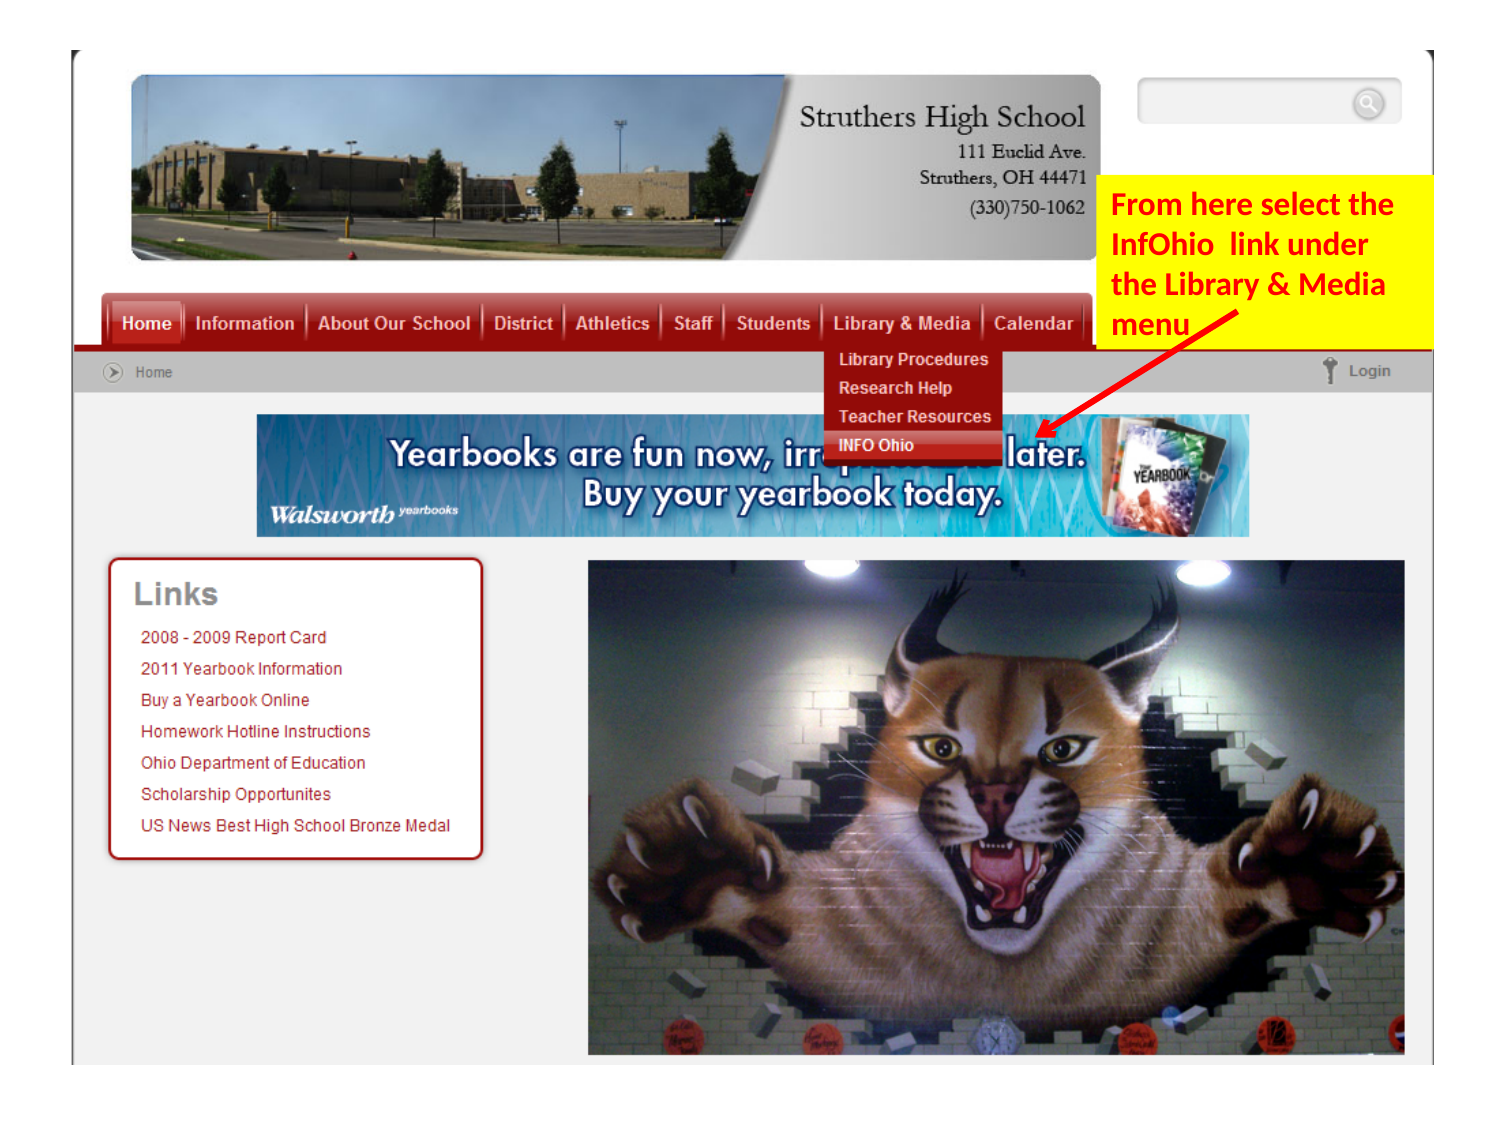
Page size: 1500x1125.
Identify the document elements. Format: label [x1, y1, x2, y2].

text_box [1034, 311, 1238, 438]
picture [71, 49, 1435, 1065]
